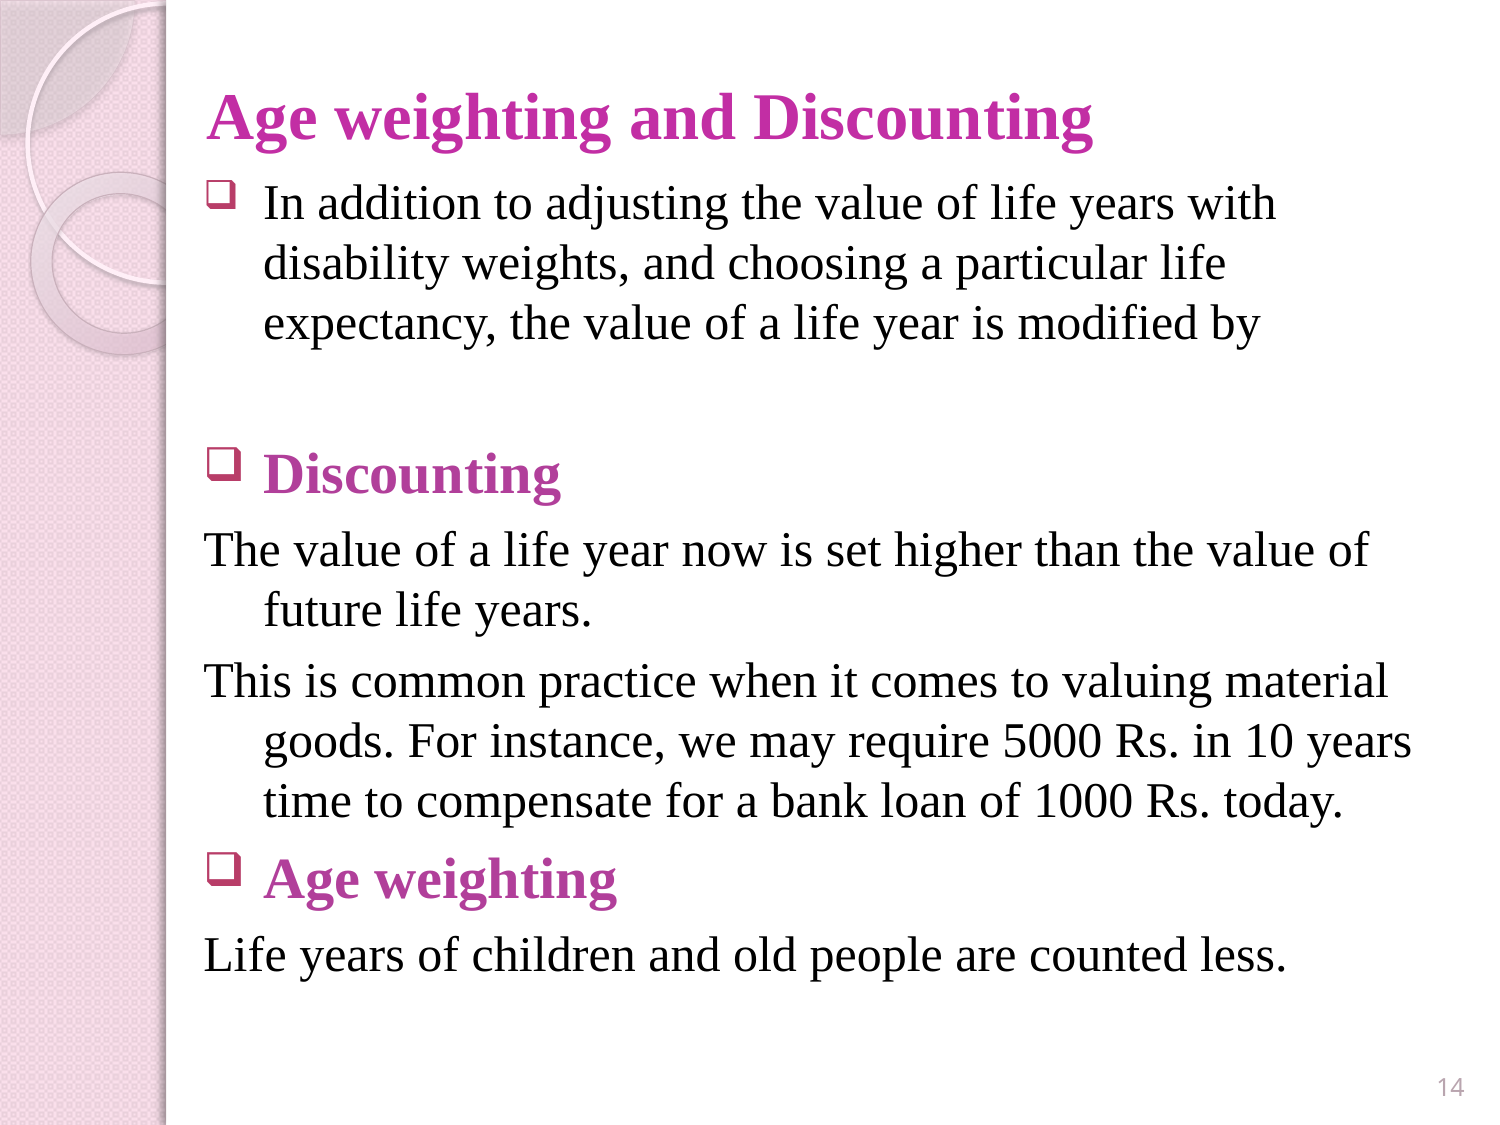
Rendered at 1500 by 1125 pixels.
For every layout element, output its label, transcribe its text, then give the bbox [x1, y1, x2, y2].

title Age weighting and Discounting [174, 50, 1500, 175]
slide_number 14 [1413, 1034, 1488, 1113]
list In addition to adjusting the value of life years with disability weights, and choosing a particular life expectancy, the value of a life year is modified by Discounting The value of a life year now is set higher than the value of future life years. This is common practice when it comes to valuing material goods. For instance, we may require 5000 Rs. in 10 years time to compensate for a bank loan of 1000 Rs. today. Age weighting Life years of children and old people are counted less. [174, 162, 1450, 1025]
